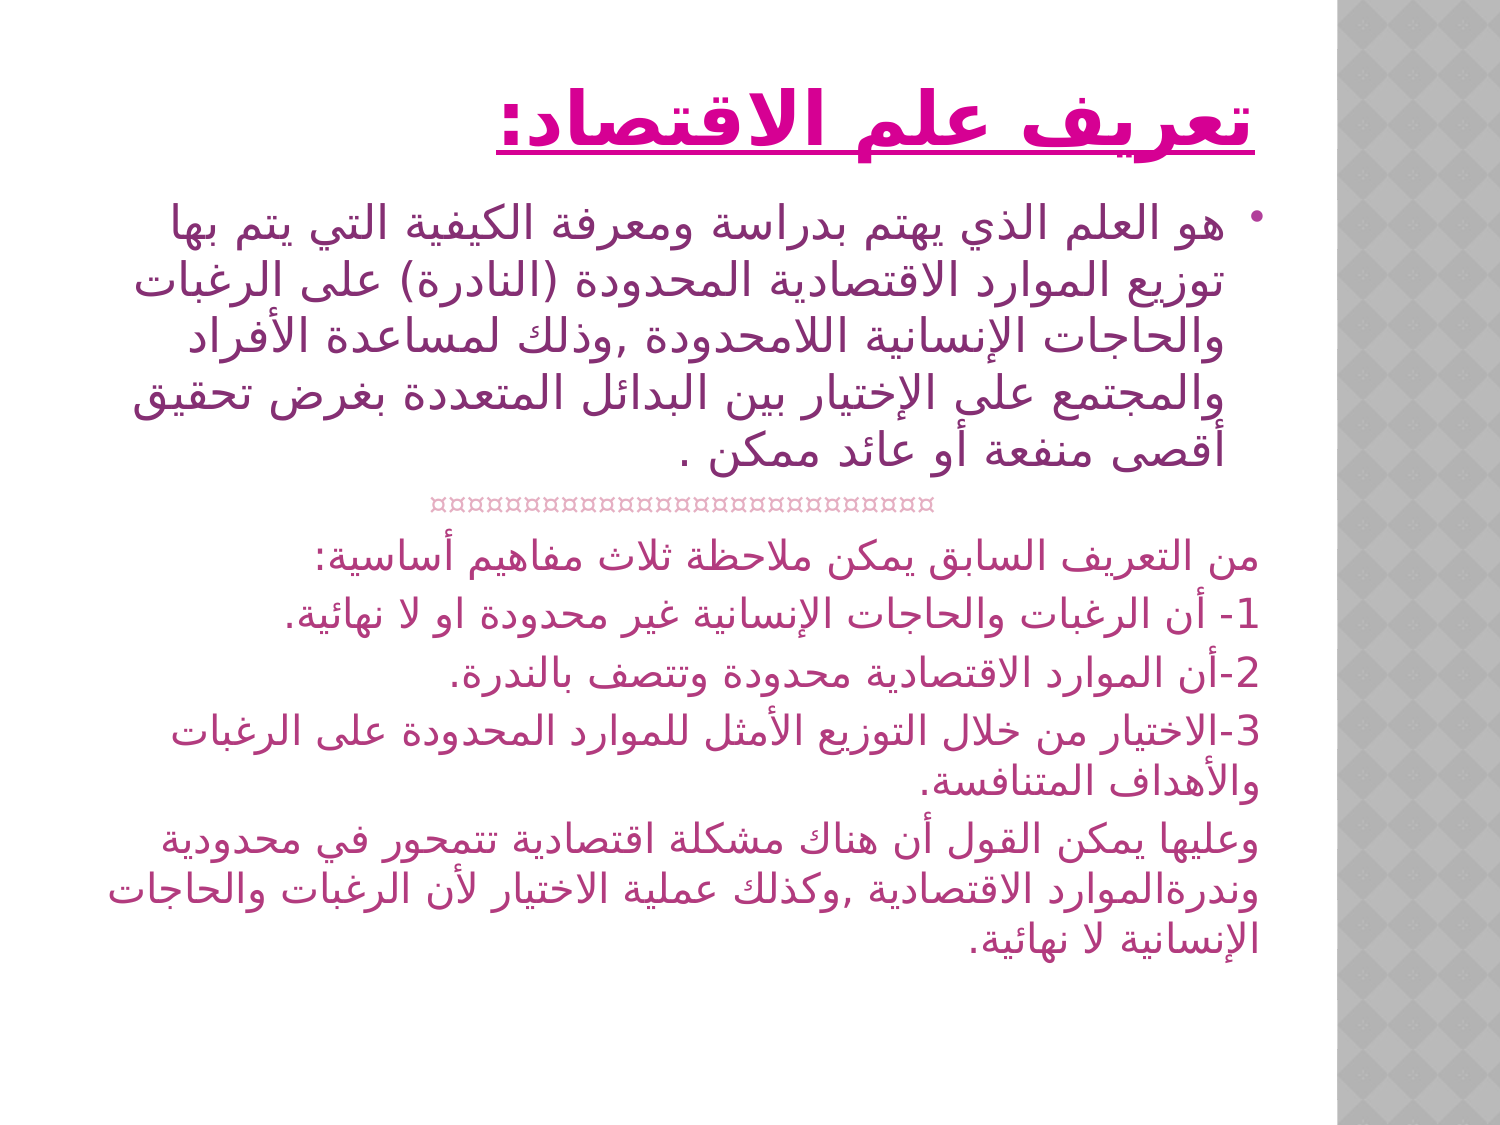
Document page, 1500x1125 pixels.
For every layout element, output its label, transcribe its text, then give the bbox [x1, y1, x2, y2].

list هو العلم الذي يهتم بدراسة ومعرفة الكيفية التي يتم بها توزيع الموارد الاقتصادية المحدودة (النادرة) على الرغبات والحاجات الإنسانية اللامحدودة ,وذلك لمساعدة الأفراد والمجتمع على الإختيار بين البدائل المتعددة بغرض تحقيق أقصى منفعة أو عائد ممكن . ¤¤¤¤¤¤¤¤¤¤¤¤¤¤¤¤¤¤¤¤¤¤¤¤¤¤¤ من التعريف السابق يمكن ملاحظة ثلاث مفاهيم أساسية: 1- أن الرغبات والحاجات الإنسانية غير محدودة او لا نهائية. 2-أن الموارد الاقتصادية محدودة وتتصف بالندرة. 3-الاختيار من خلال التوزيع الأمثل للموارد المحدودة على الرغبات والأهداف المتنافسة. وعليها يمكن القول أن هناك مشكلة اقتصادية تتمحور في محدودية وندرةالموارد الاقتصادية ,وكذلك عملية الاختيار لأن الرغبات والحاجات الإنسانية لا نهائية. [88, 184, 1276, 980]
title تعريف علم الاقتصاد: [75, 52, 1263, 161]
